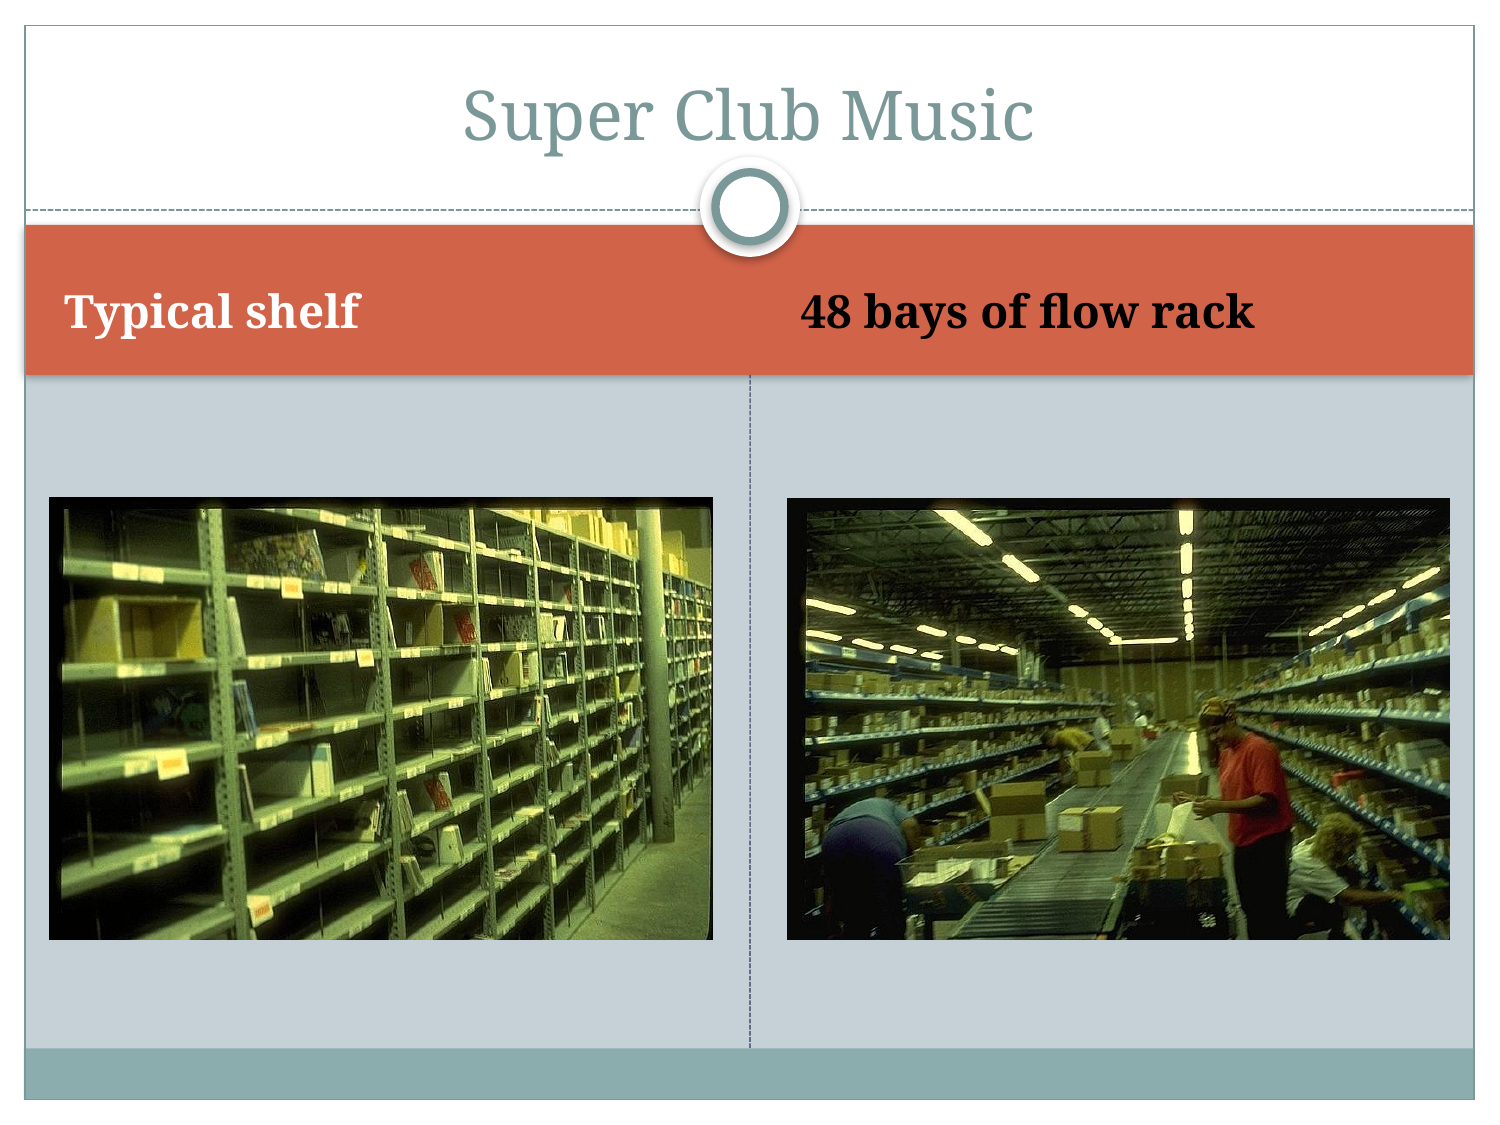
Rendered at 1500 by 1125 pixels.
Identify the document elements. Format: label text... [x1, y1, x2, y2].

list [49, 497, 713, 940]
list 48 bays of flow rack [785, 249, 1450, 371]
list Typical shelf [48, 249, 714, 371]
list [787, 497, 1451, 940]
title Super Club Music [49, 37, 1450, 162]
